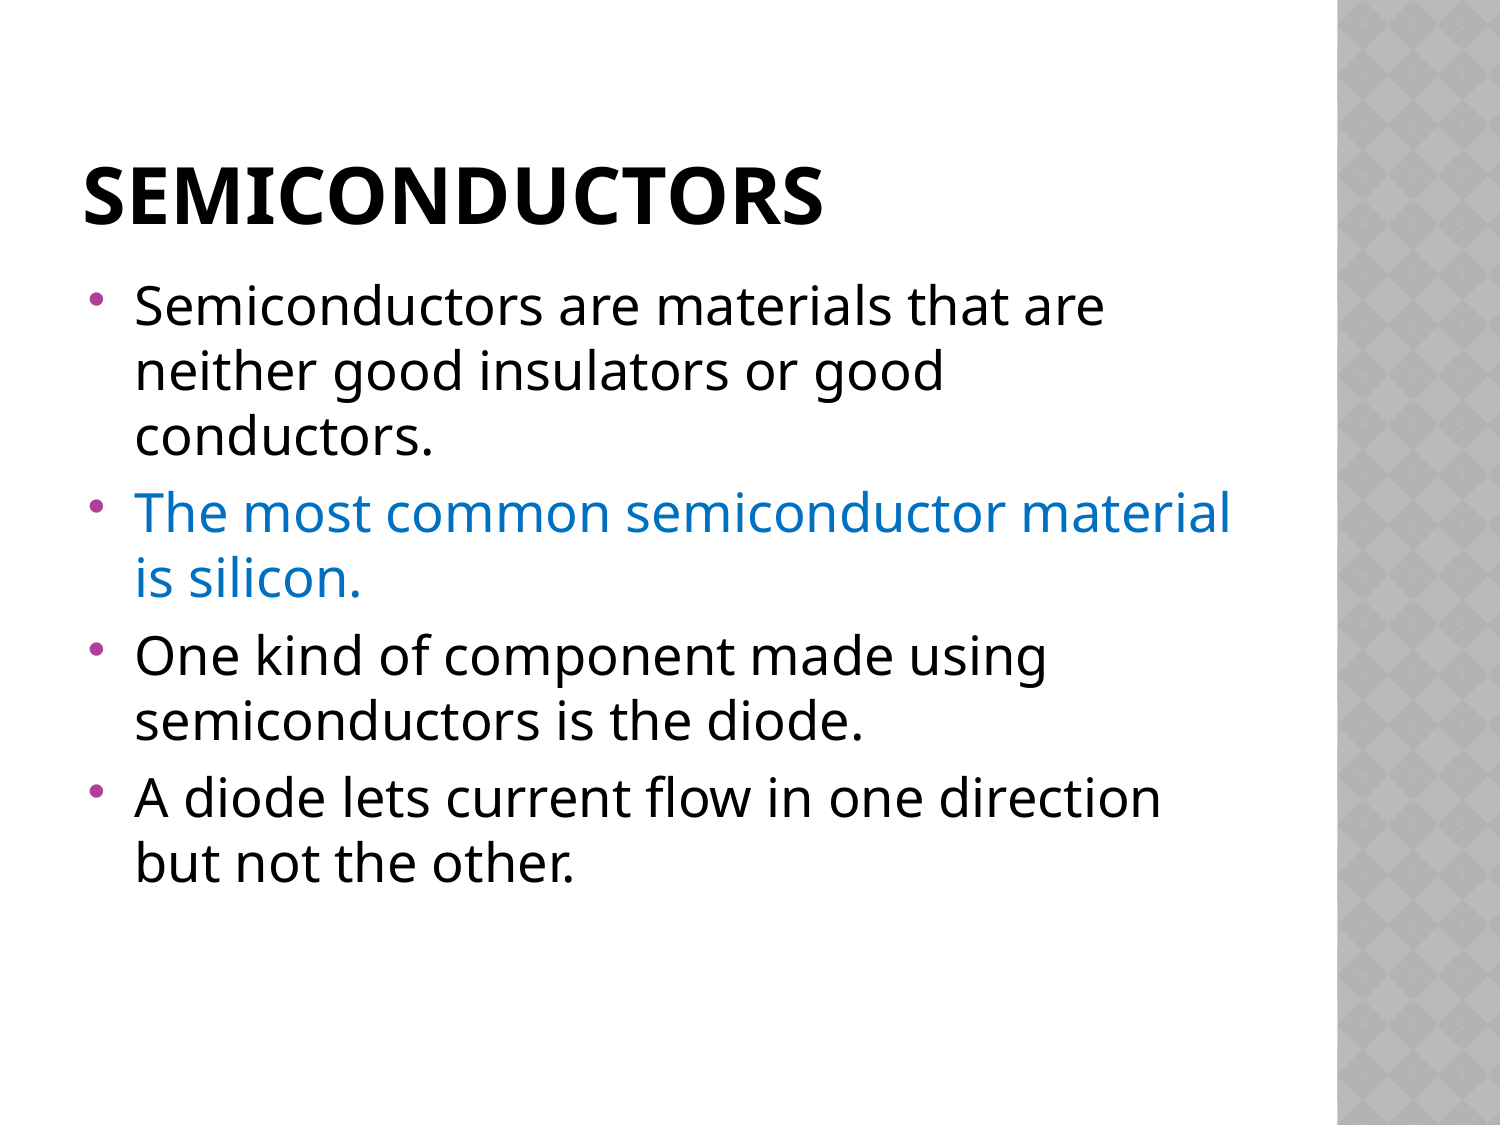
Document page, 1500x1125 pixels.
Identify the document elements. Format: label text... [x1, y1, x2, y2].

list Semiconductors are materials that are neither good insulators or good conductors. The most common semiconductor material is silicon. One kind of component made using semiconductors is the diode. A diode lets current flow in one direction but not the other. [75, 264, 1263, 1059]
title semiconductors [75, 52, 1263, 240]
